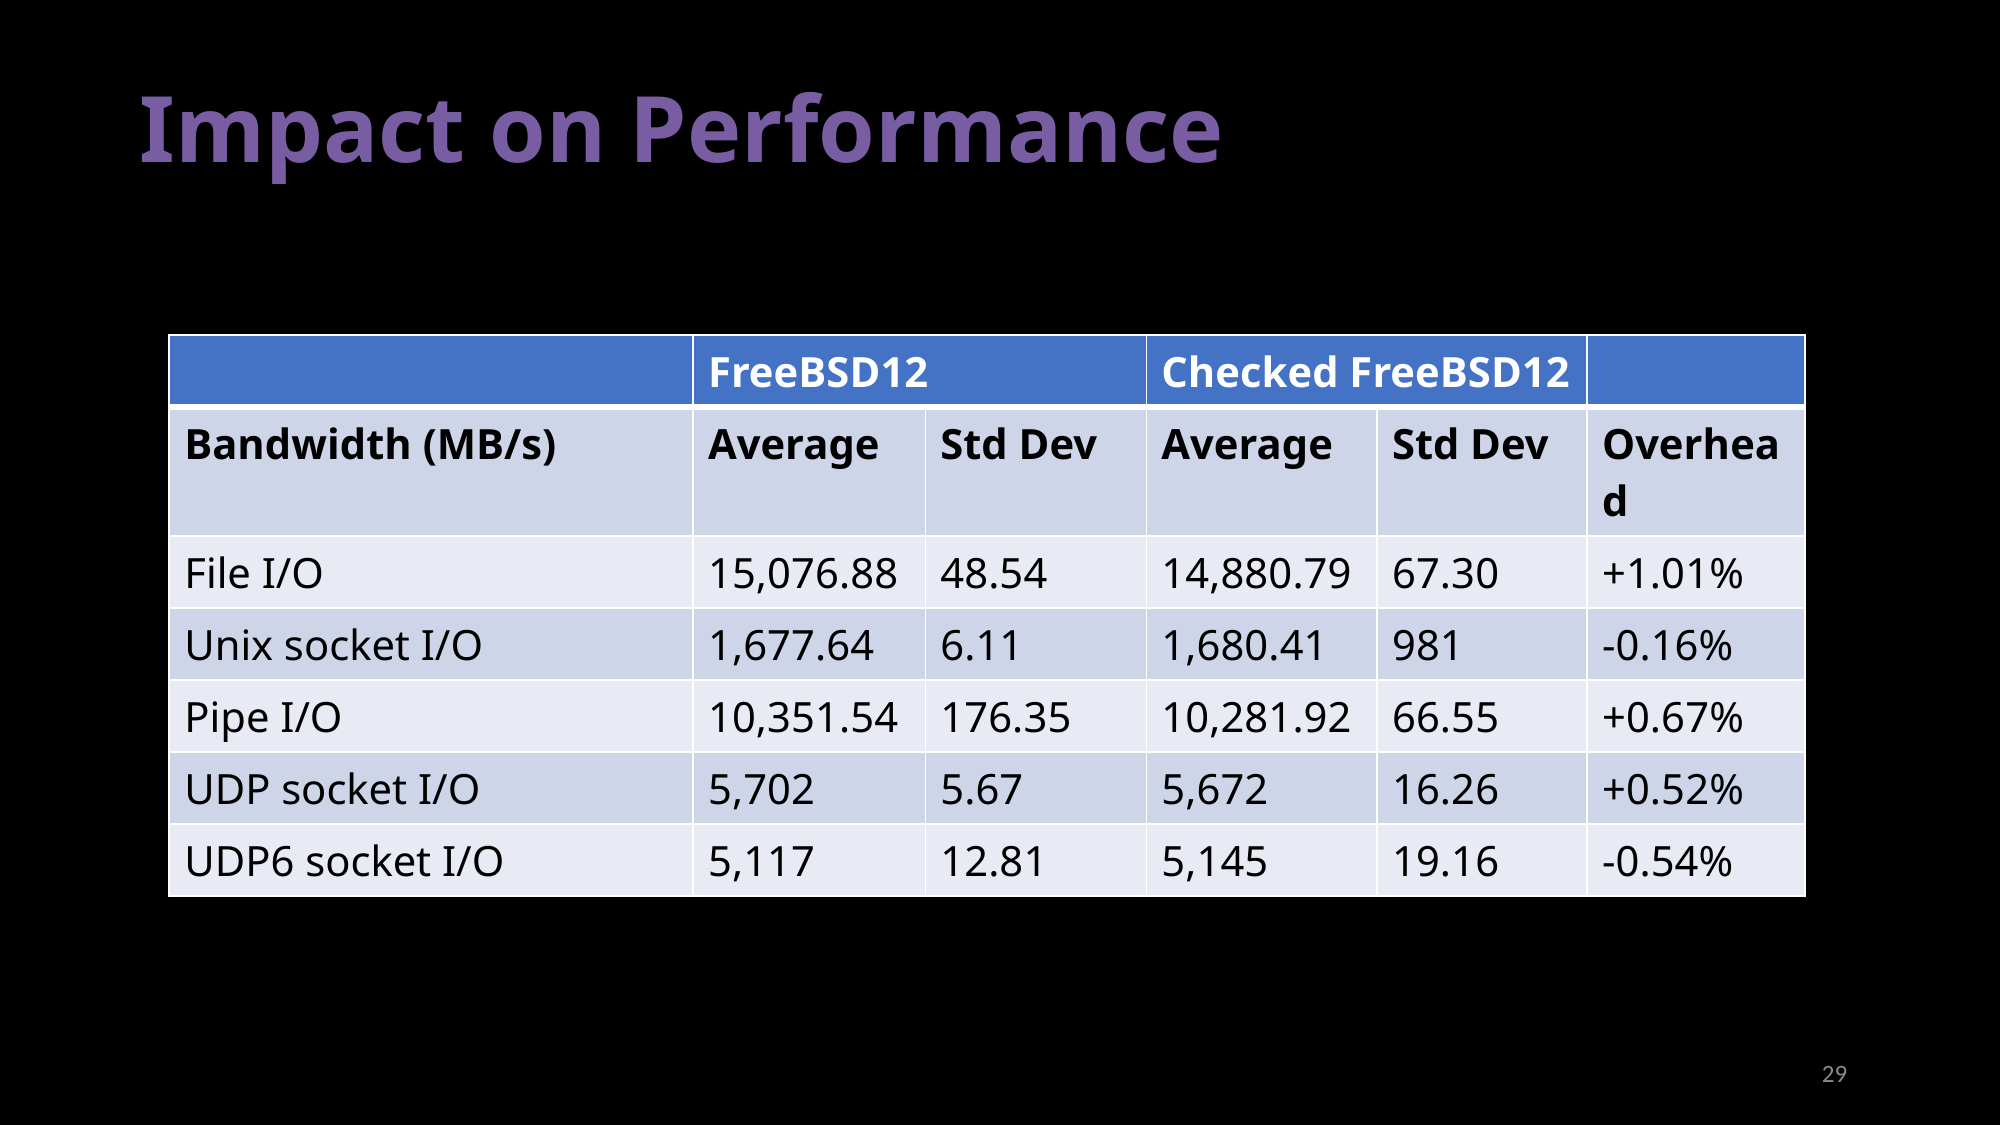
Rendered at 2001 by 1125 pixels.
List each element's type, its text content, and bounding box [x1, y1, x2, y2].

table_cell 1,677.64 [694, 609, 925, 679]
table_cell 981 [1378, 609, 1586, 679]
table_cell 10,351.54 [694, 681, 925, 751]
table_cell 66.55 [1378, 681, 1586, 751]
table_cell UDP6 socket I/O [170, 825, 692, 895]
table_cell 16.26 [1378, 753, 1586, 823]
table_cell 15,076.88 [694, 537, 925, 607]
table_cell 10,281.92 [1147, 681, 1376, 751]
table_cell Std Dev [1378, 410, 1586, 535]
table_cell File I/O [170, 537, 692, 607]
table_cell 67.30 [1378, 537, 1586, 607]
title Impact on Performance [124, 22, 1850, 244]
table_cell Average [1147, 410, 1376, 535]
table_cell 14,880.79 [1147, 537, 1376, 607]
table_cell 12.81 [926, 825, 1146, 895]
table_cell 5,145 [1147, 825, 1376, 895]
table_cell +0.67% [1588, 681, 1804, 751]
table_header Checked FreeBSD12 [1147, 336, 1586, 404]
table_cell 5.67 [926, 753, 1146, 823]
table_cell 6.11 [926, 609, 1146, 679]
slide_number 29 [1412, 1042, 1863, 1103]
table_cell 176.35 [926, 681, 1146, 751]
table_cell UDP socket I/O [170, 753, 692, 823]
table_cell Average [694, 410, 925, 535]
table_cell +0.52% [1588, 753, 1804, 823]
table_cell 5,702 [694, 753, 925, 823]
table_header FreeBSD12 [694, 336, 1146, 404]
table_cell 5,117 [694, 825, 925, 895]
table_cell Overhead [1588, 410, 1804, 535]
table_cell 5,672 [1147, 753, 1376, 823]
table_cell Unix socket I/O [170, 609, 692, 679]
table_cell +1.01% [1588, 537, 1804, 607]
table_header [170, 336, 692, 404]
table_cell Std Dev [926, 410, 1146, 535]
table_cell Pipe I/O [170, 681, 692, 751]
table_cell -0.54% [1588, 825, 1804, 895]
table_cell -0.16% [1588, 609, 1804, 679]
table_cell 19.16 [1378, 825, 1586, 895]
table_header [1588, 336, 1804, 404]
table_cell Bandwidth (MB/s) [170, 410, 692, 535]
table_cell 1,680.41 [1147, 609, 1376, 679]
table_cell 48.54 [926, 537, 1146, 607]
